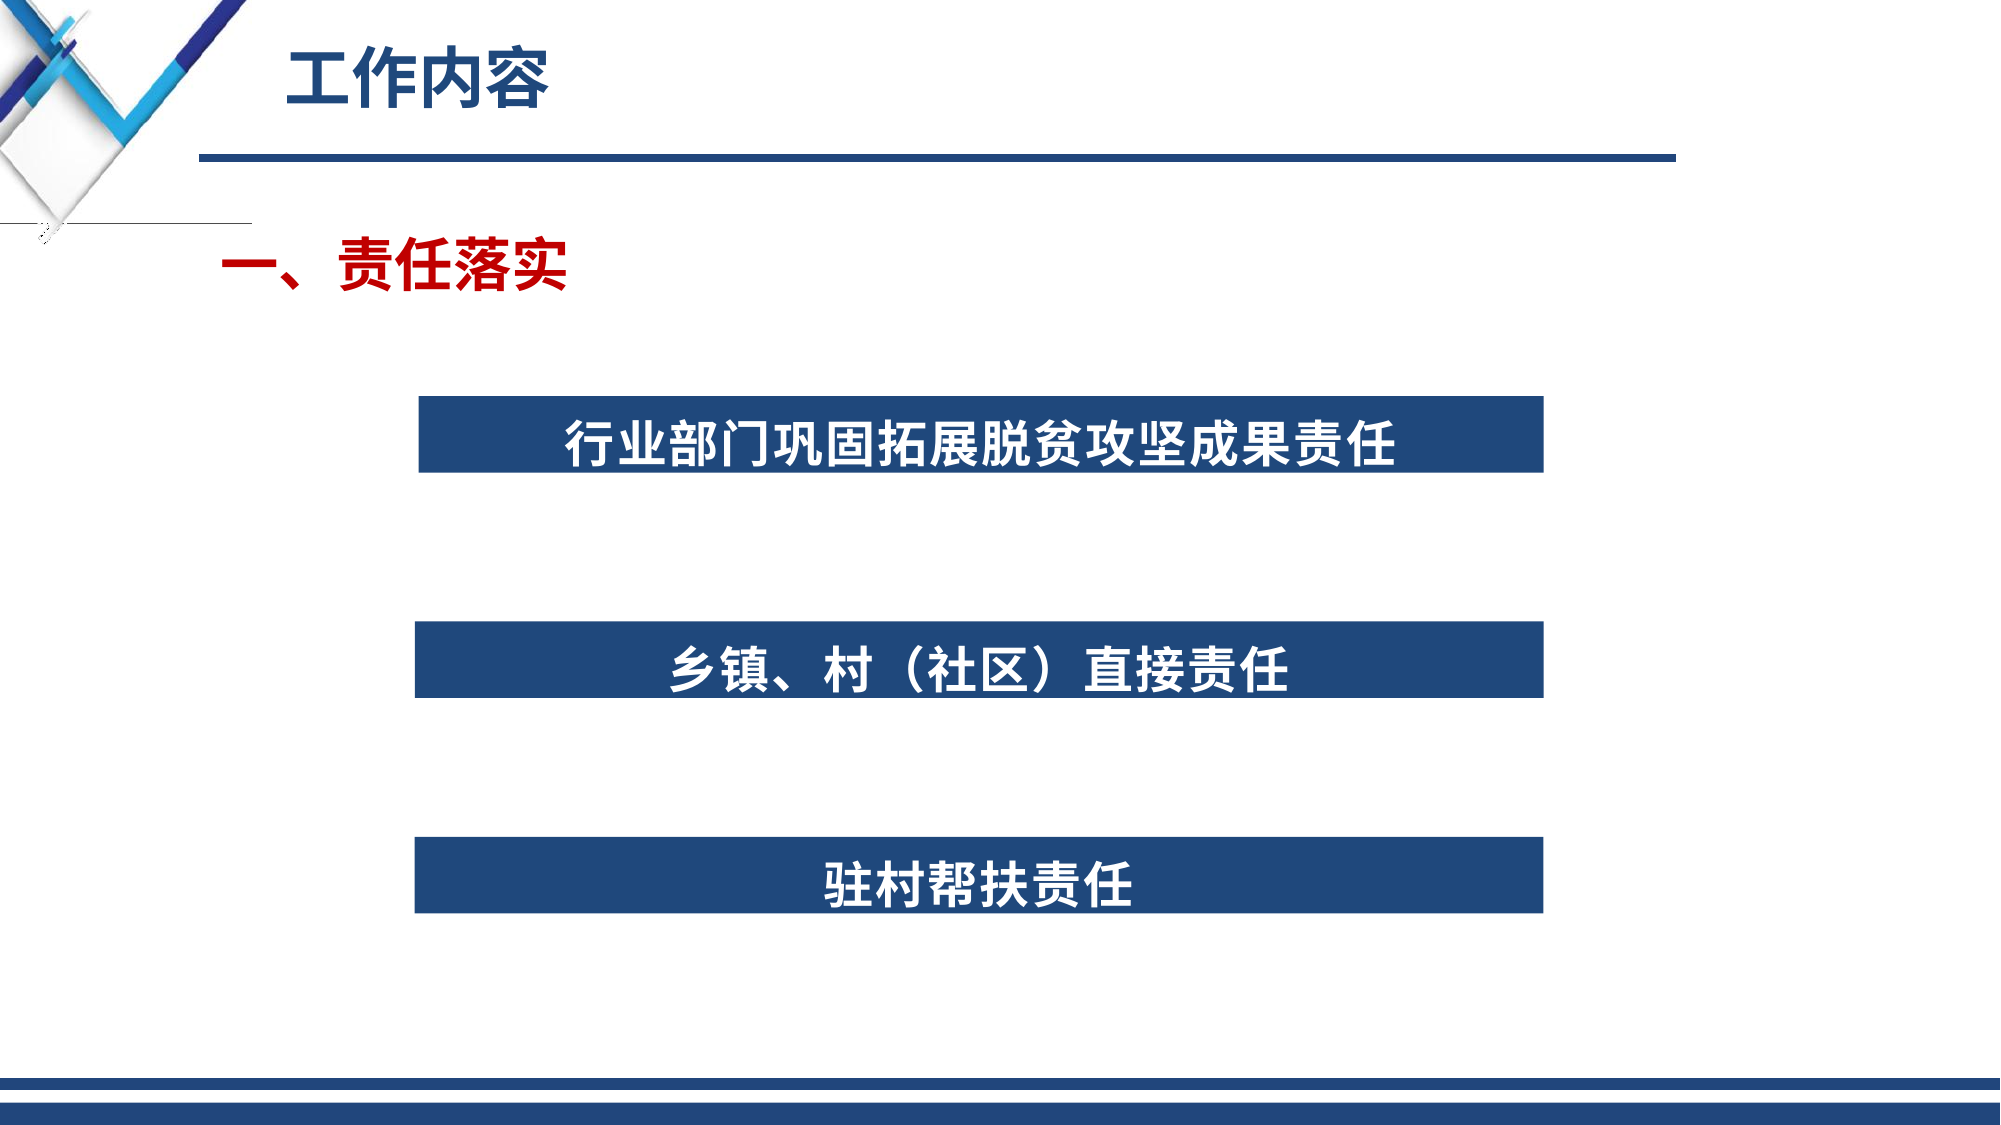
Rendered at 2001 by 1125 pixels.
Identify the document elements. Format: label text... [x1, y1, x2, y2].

text_box 驻村帮扶责任 [414, 836, 1544, 914]
text_box 一、责任落实 [218, 226, 573, 299]
title 工作内容 [282, 33, 554, 224]
text_box 行业部门巩固拓展脱贫攻坚成果责任 [418, 396, 1544, 473]
text_box 乡镇、村（社区）直接责任 [414, 621, 1544, 698]
text_box [0, 1102, 2000, 1125]
picture [0, 0, 252, 245]
